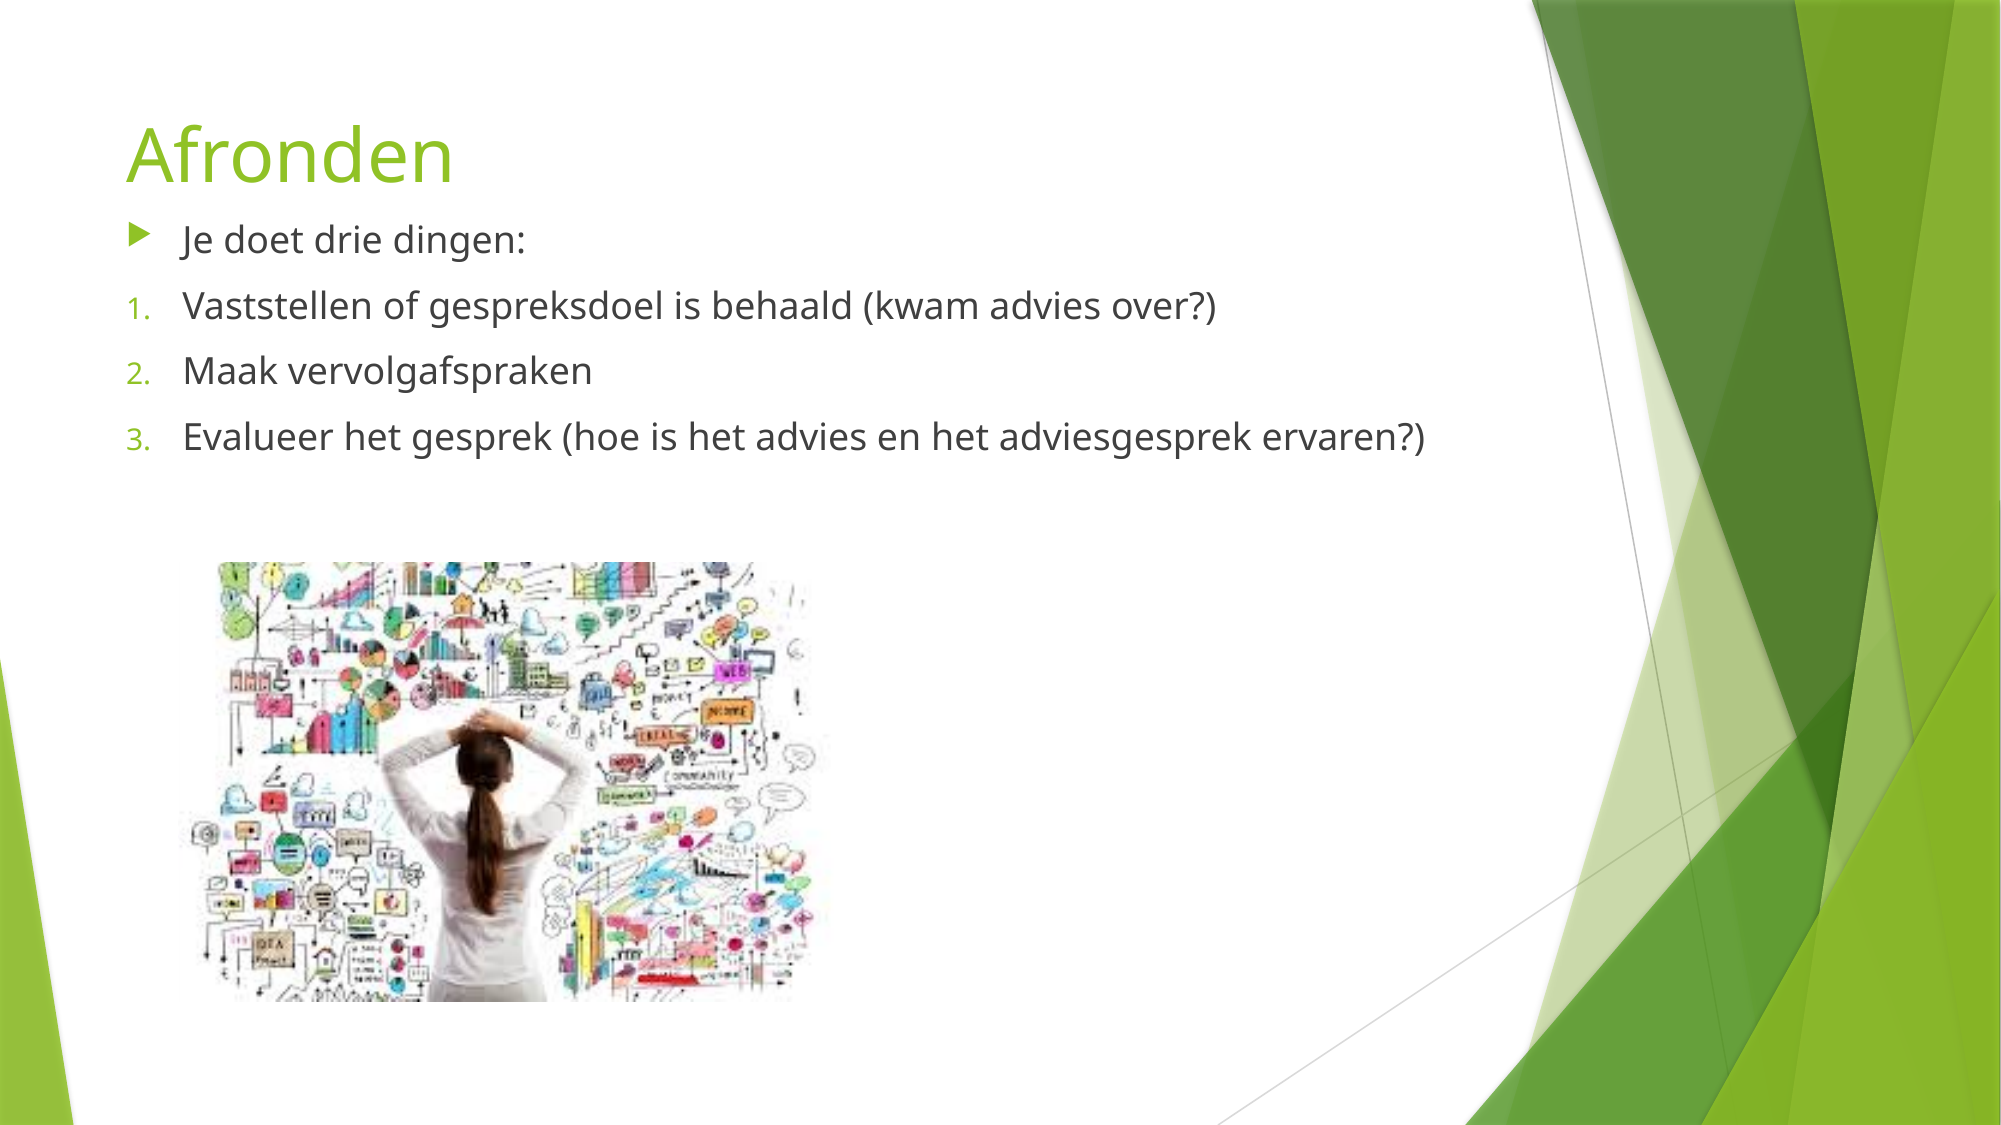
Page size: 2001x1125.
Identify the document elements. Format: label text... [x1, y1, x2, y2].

list Je doet drie dingen: Vaststellen of gespreksdoel is behaald (kwam advies over?) Maak vervolgafspraken Evalueer het gesprek (hoe is het advies en het adviesgesprek ervaren?) [111, 208, 1522, 845]
title Afronden [111, 99, 1522, 208]
picture [178, 562, 839, 1002]
